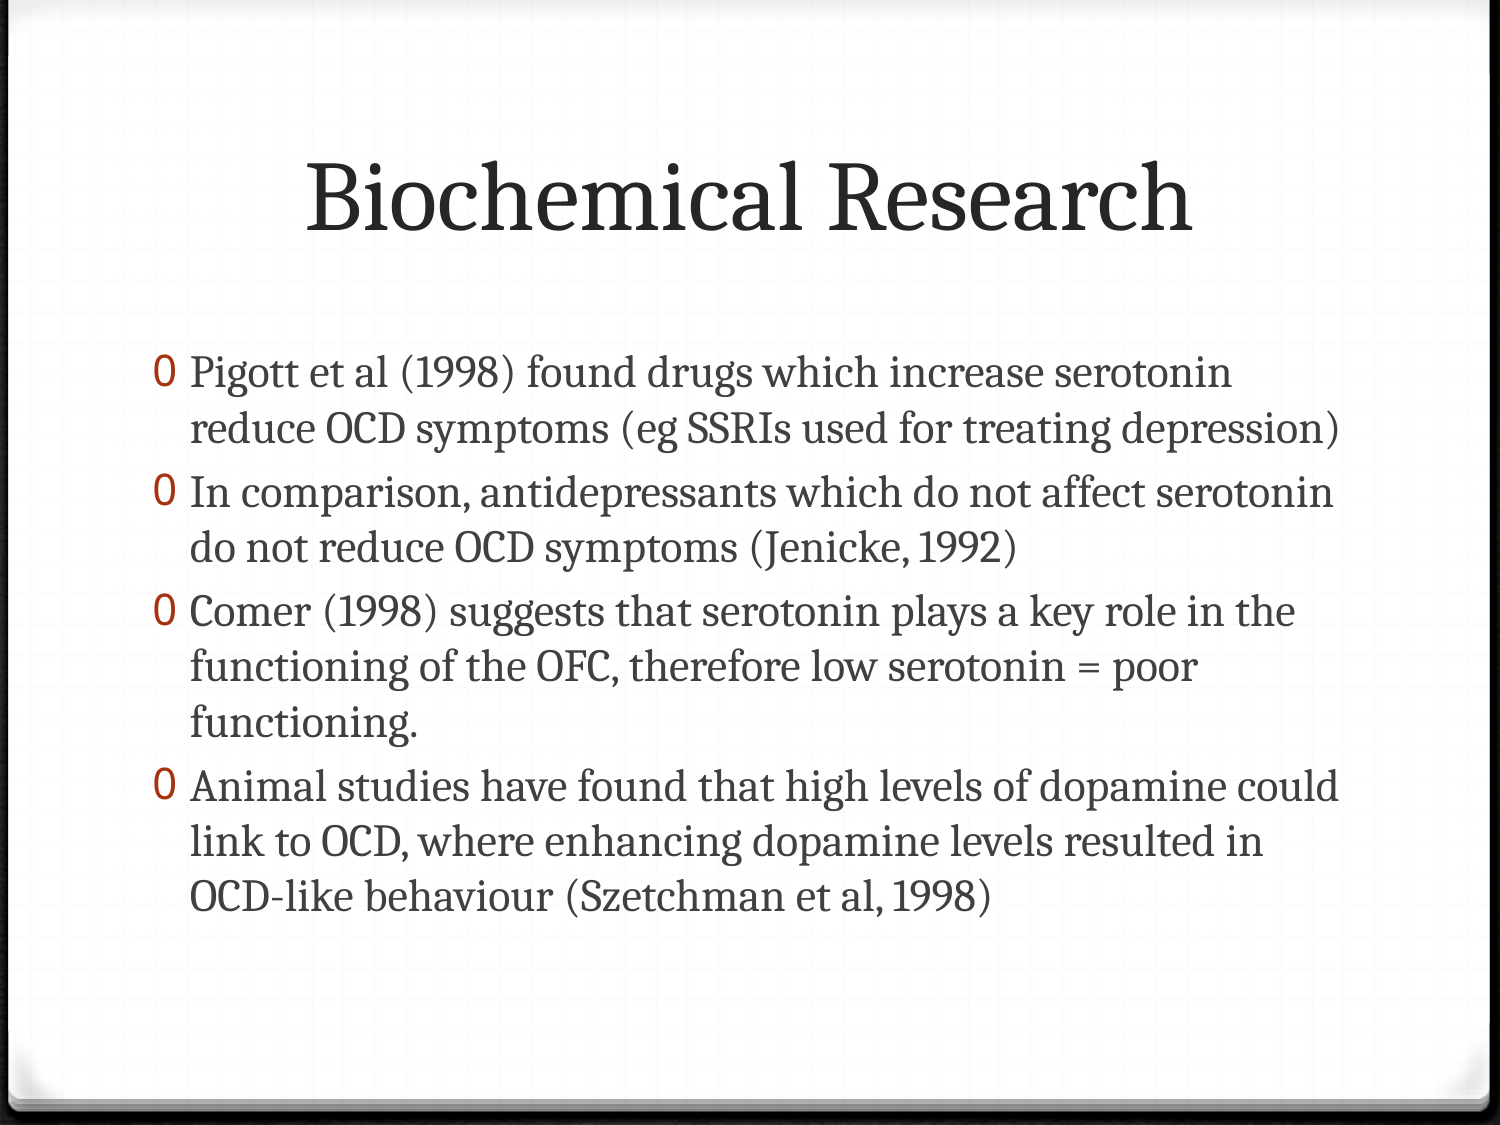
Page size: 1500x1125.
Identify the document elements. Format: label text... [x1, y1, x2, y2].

picture [0, 0, 1500, 1125]
list Pigott et al (1998) found drugs which increase serotonin reduce OCD symptoms (eg SSRIs used for treating depression) In comparison, antidepressants which do not affect serotonin do not reduce OCD symptoms (Jenicke, 1992) Comer (1998) suggests that serotonin plays a key role in the functioning of the OFC, therefore low serotonin = poor functioning. Animal studies have found that high levels of dopamine could link to OCD, where enhancing dopamine levels resulted in OCD-like behaviour (Szetchman et al, 1998) [137, 334, 1363, 983]
title Biochemical Research [90, 71, 1410, 309]
